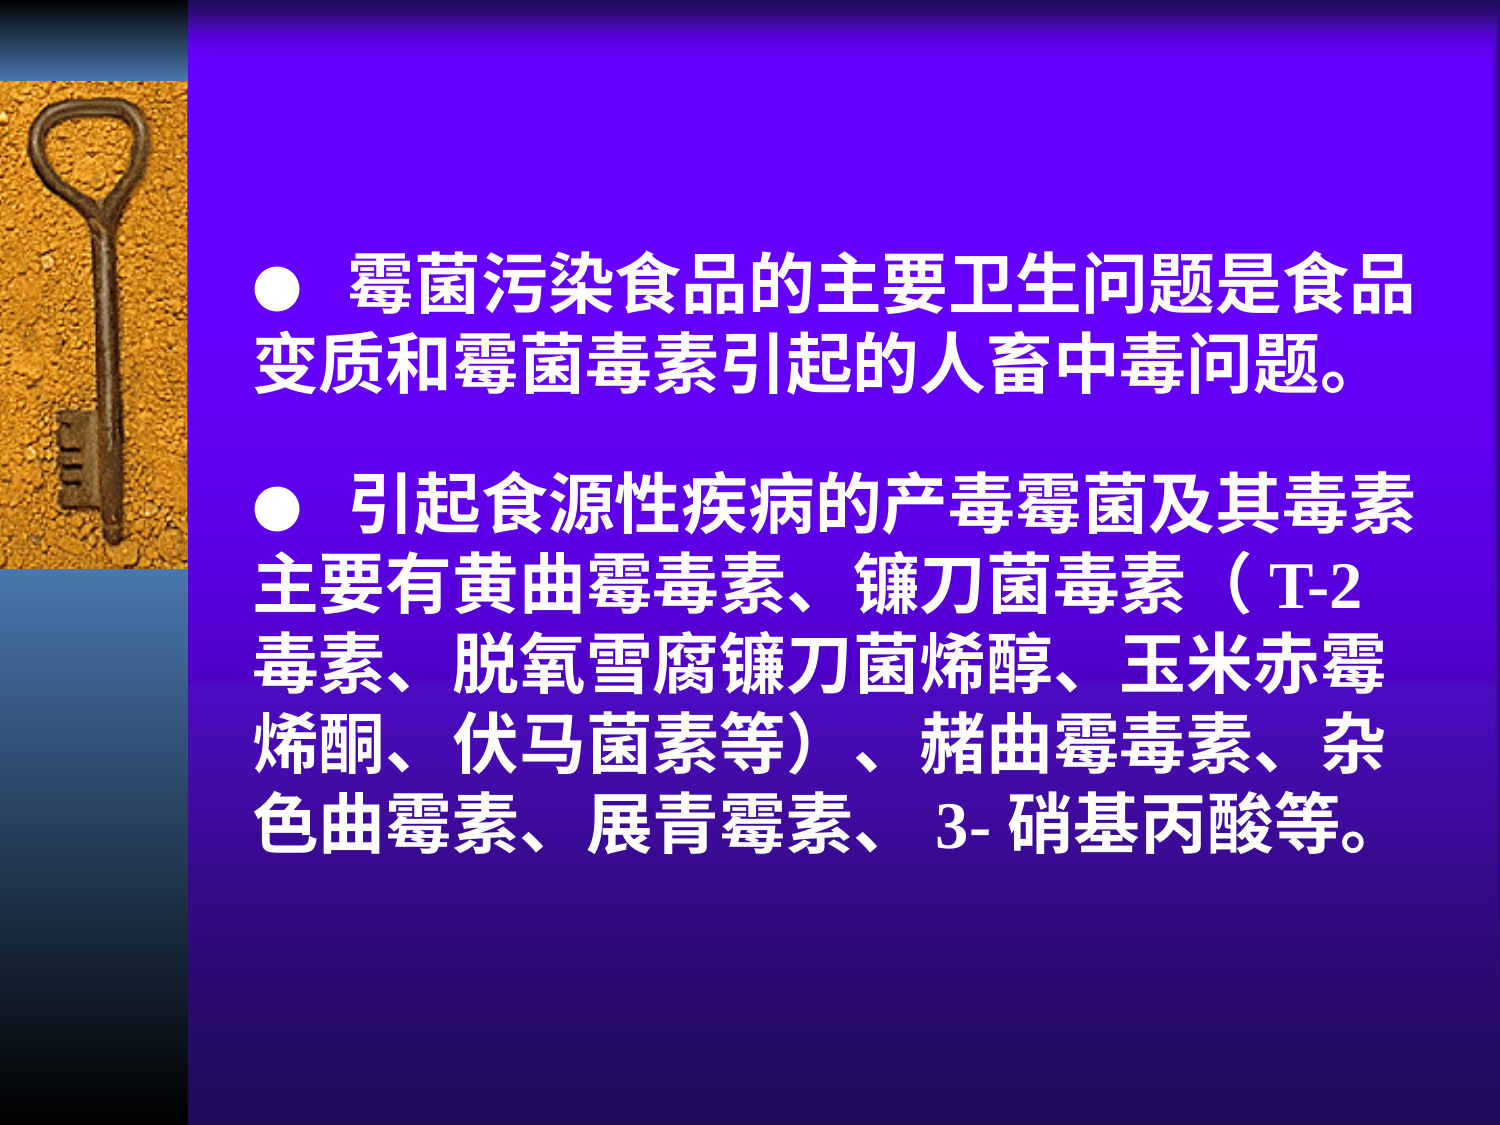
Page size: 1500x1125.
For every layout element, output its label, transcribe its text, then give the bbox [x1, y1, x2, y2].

picture [0, 0, 1500, 1125]
text_box ● 霉菌污染食品的主要卫生问题是食品变质和霉菌毒素引起的人畜中毒问题。 ● 引起食源性疾病的产毒霉菌及其毒素主要有黄曲霉毒素、镰刀菌毒素（T-2毒素、脱氧雪腐镰刀菌烯醇、玉米赤霉烯酮、伏马菌素等）、赭曲霉毒素、杂色曲霉素、展青霉素、3-硝基丙酸等。 [237, 174, 1436, 870]
